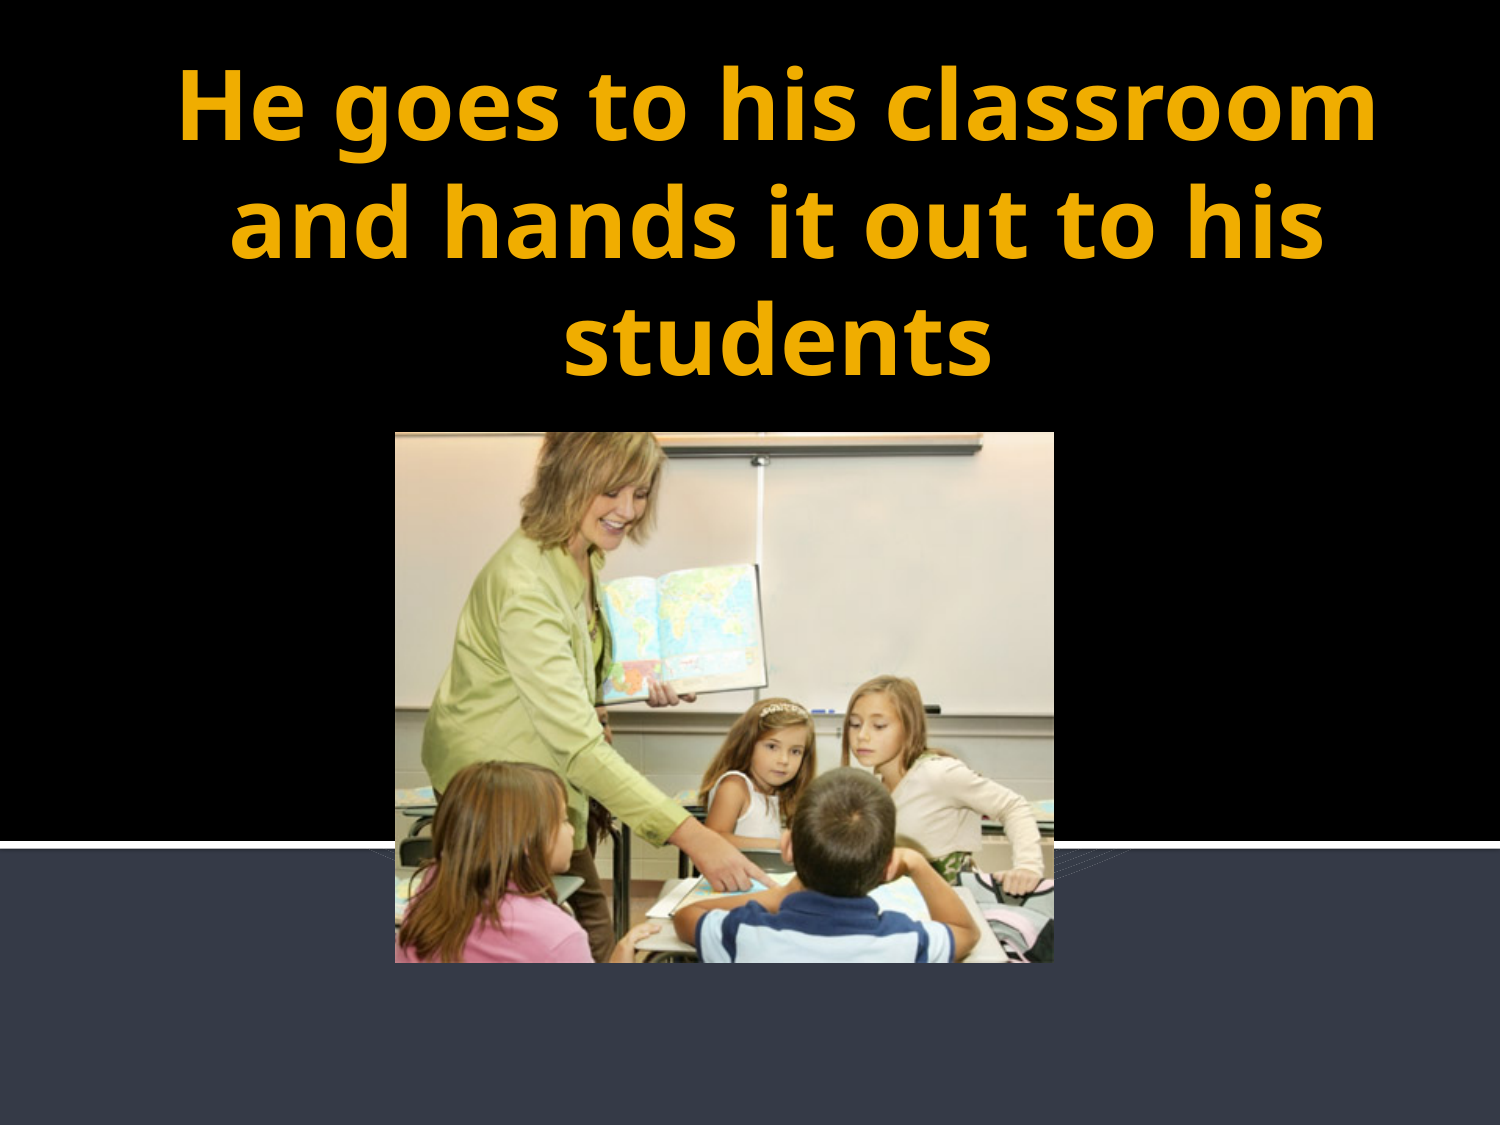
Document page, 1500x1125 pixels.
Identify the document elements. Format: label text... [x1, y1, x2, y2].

title He goes to his classroom and hands it out to his students [112, 42, 1438, 318]
picture [395, 432, 1054, 963]
